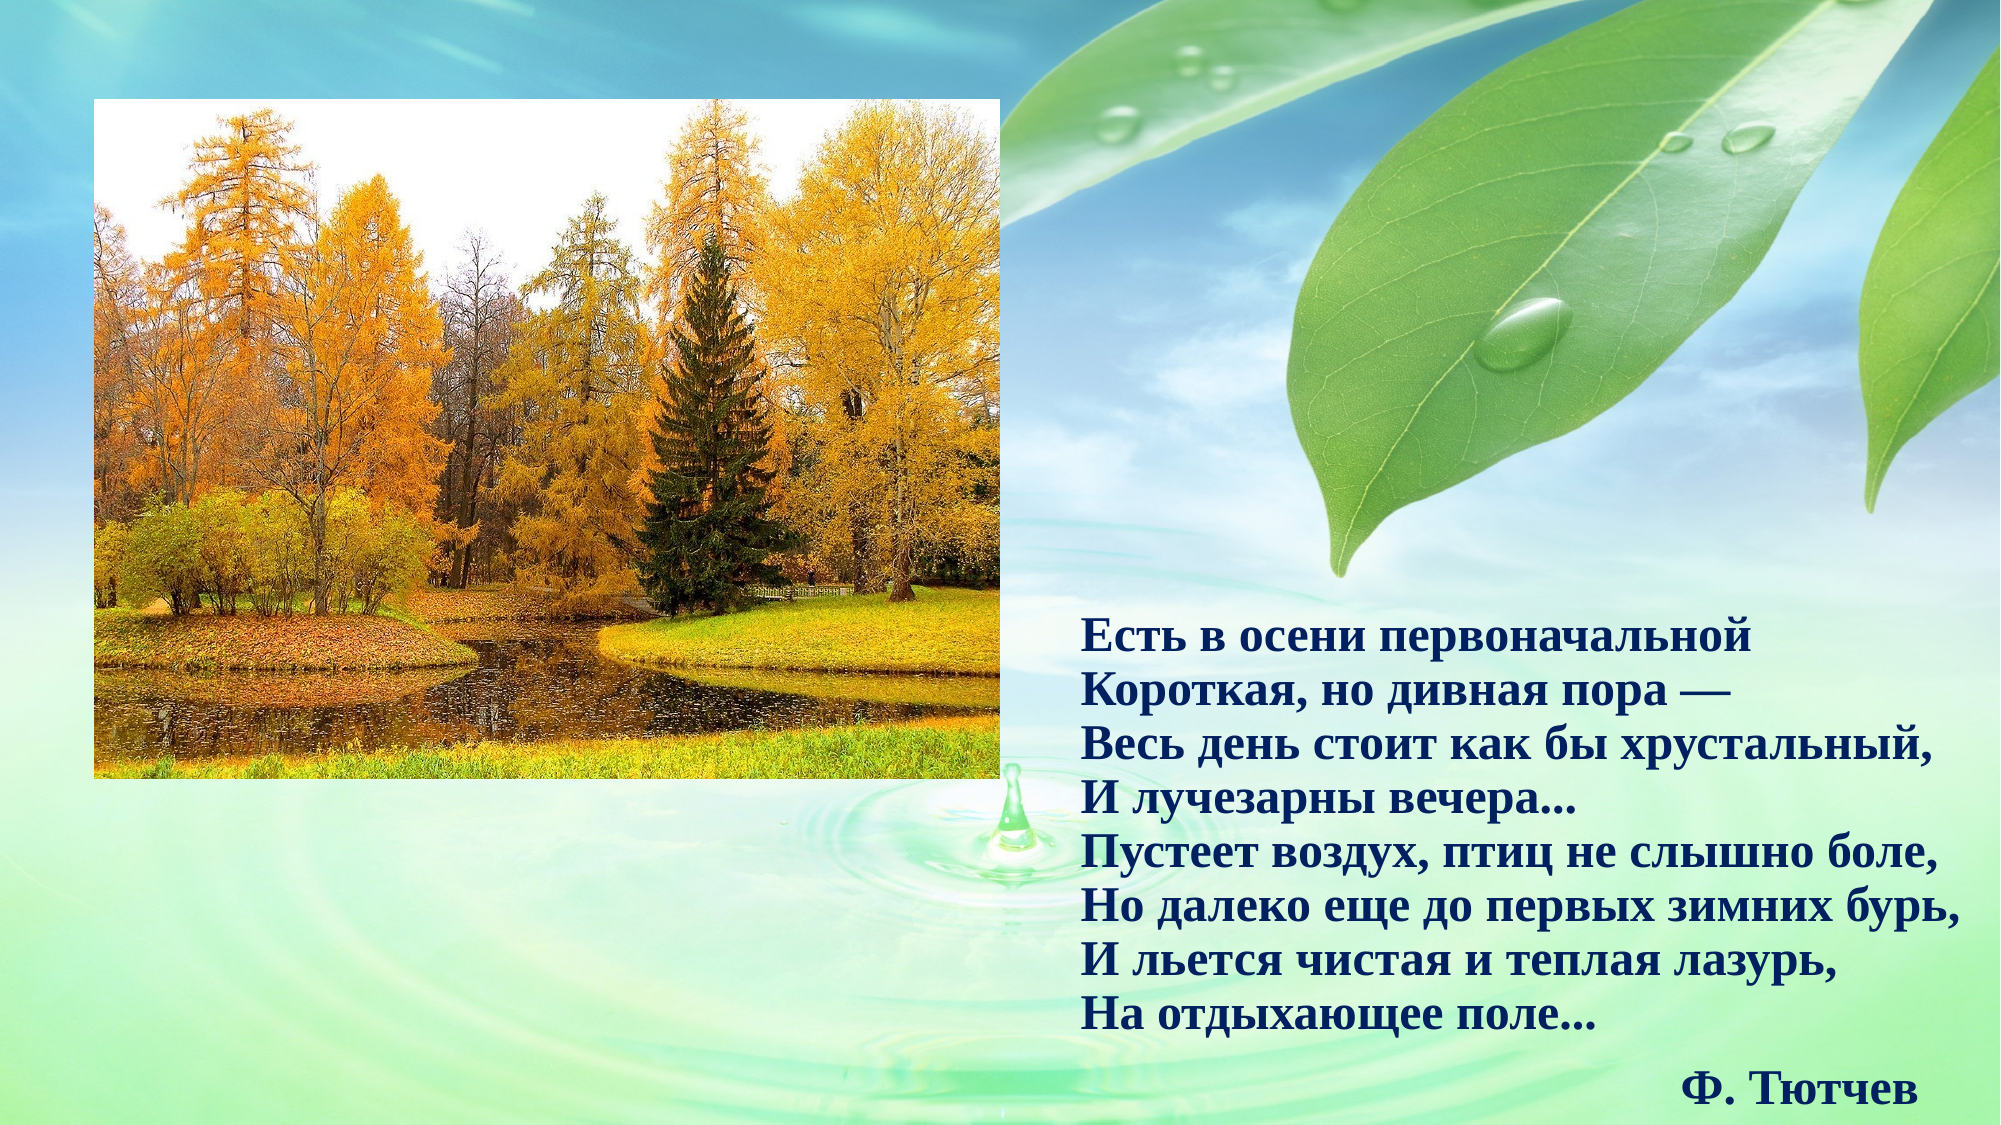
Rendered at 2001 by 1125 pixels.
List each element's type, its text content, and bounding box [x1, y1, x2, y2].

picture [0, 0, 2001, 1125]
list Есть в осени первоначальной Короткая, но дивная пора — Весь день стоит как бы хрустальный, И лучезарны вечера... Пустеет воздух, птиц не слышно боле, Но далеко еще до первых зимних бурь, И льется чистая и теплая лазурь, На отдыхающее поле... Ф. Тютчев [1065, 600, 2000, 1125]
